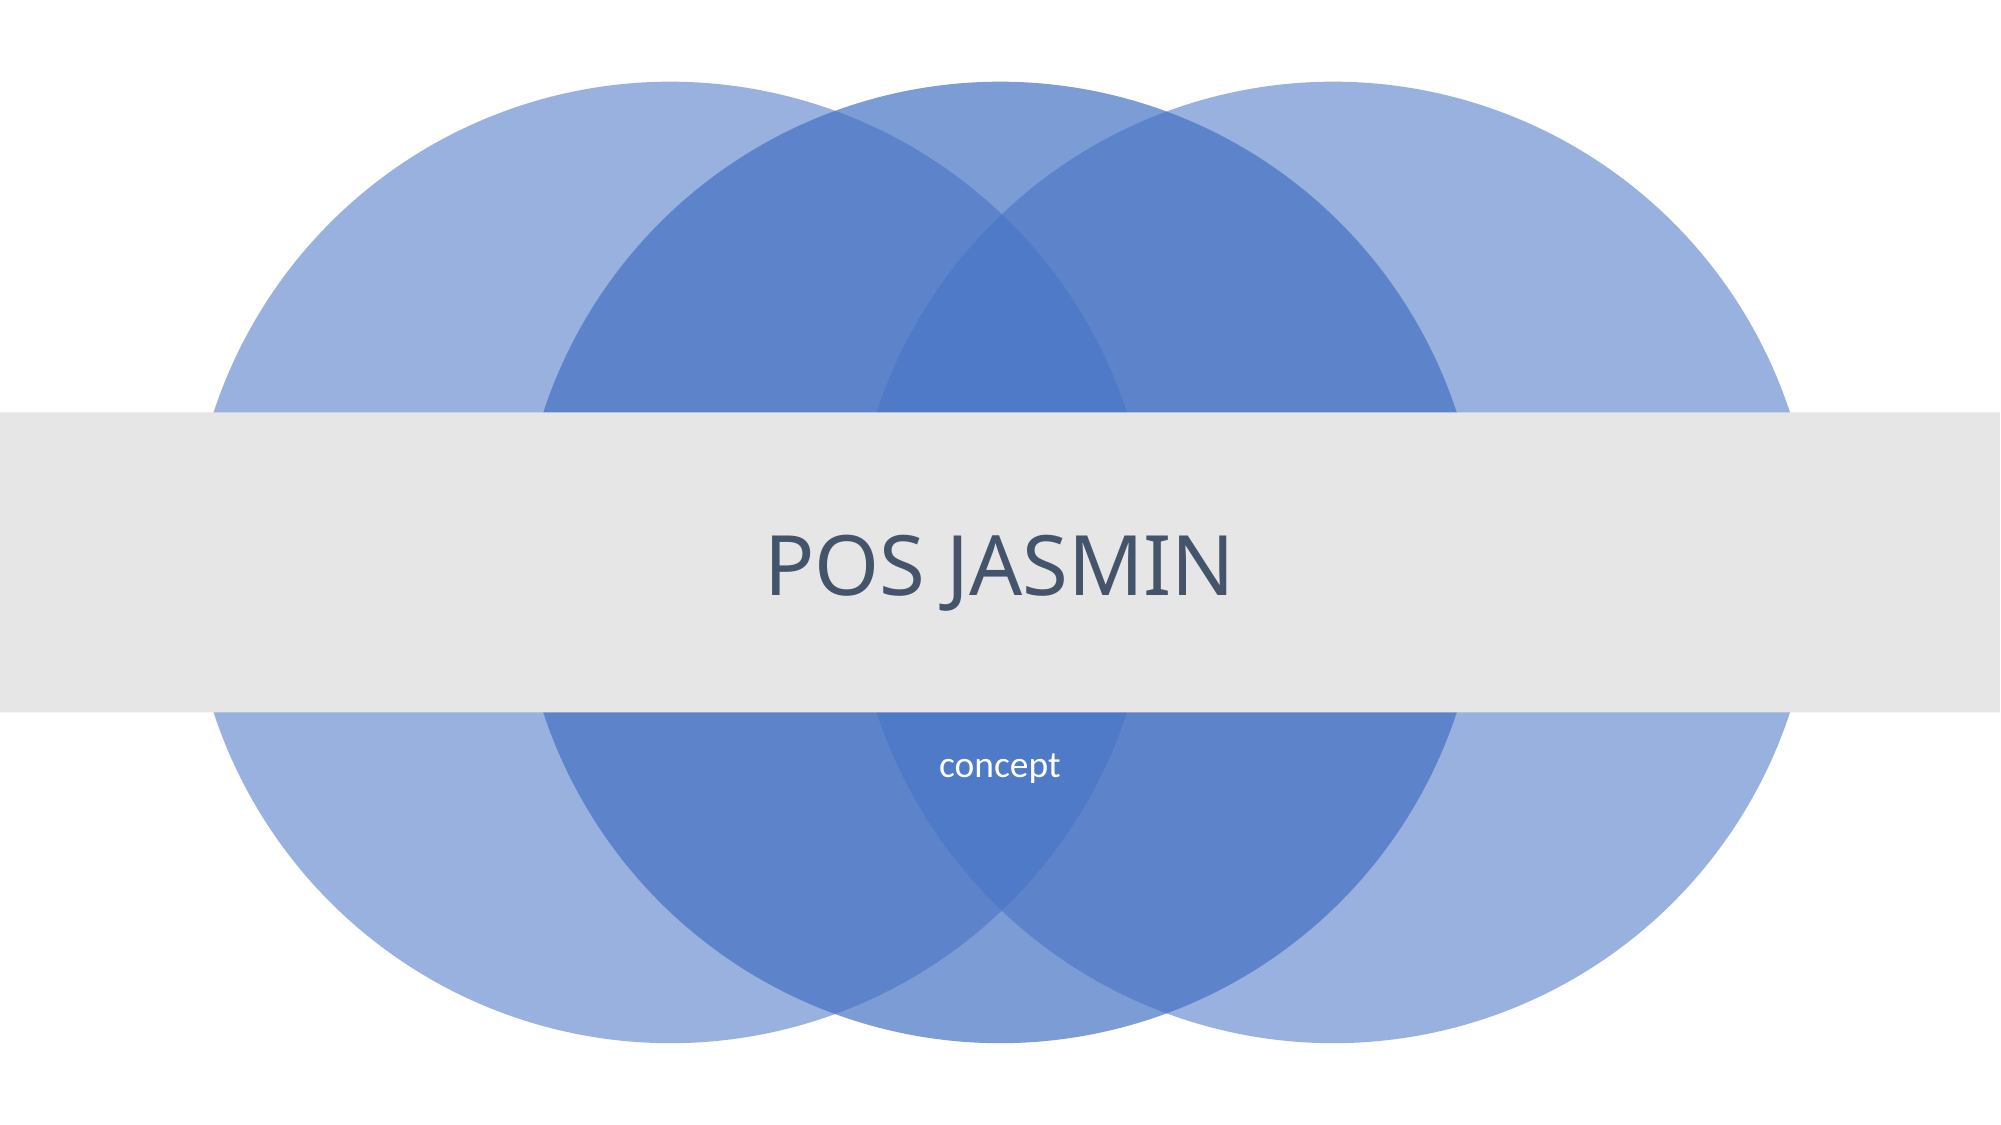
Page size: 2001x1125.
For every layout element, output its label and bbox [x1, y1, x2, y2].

text_box [1814, 411, 2000, 713]
text_box [189, 81, 1814, 1044]
text_box [0, 411, 189, 713]
